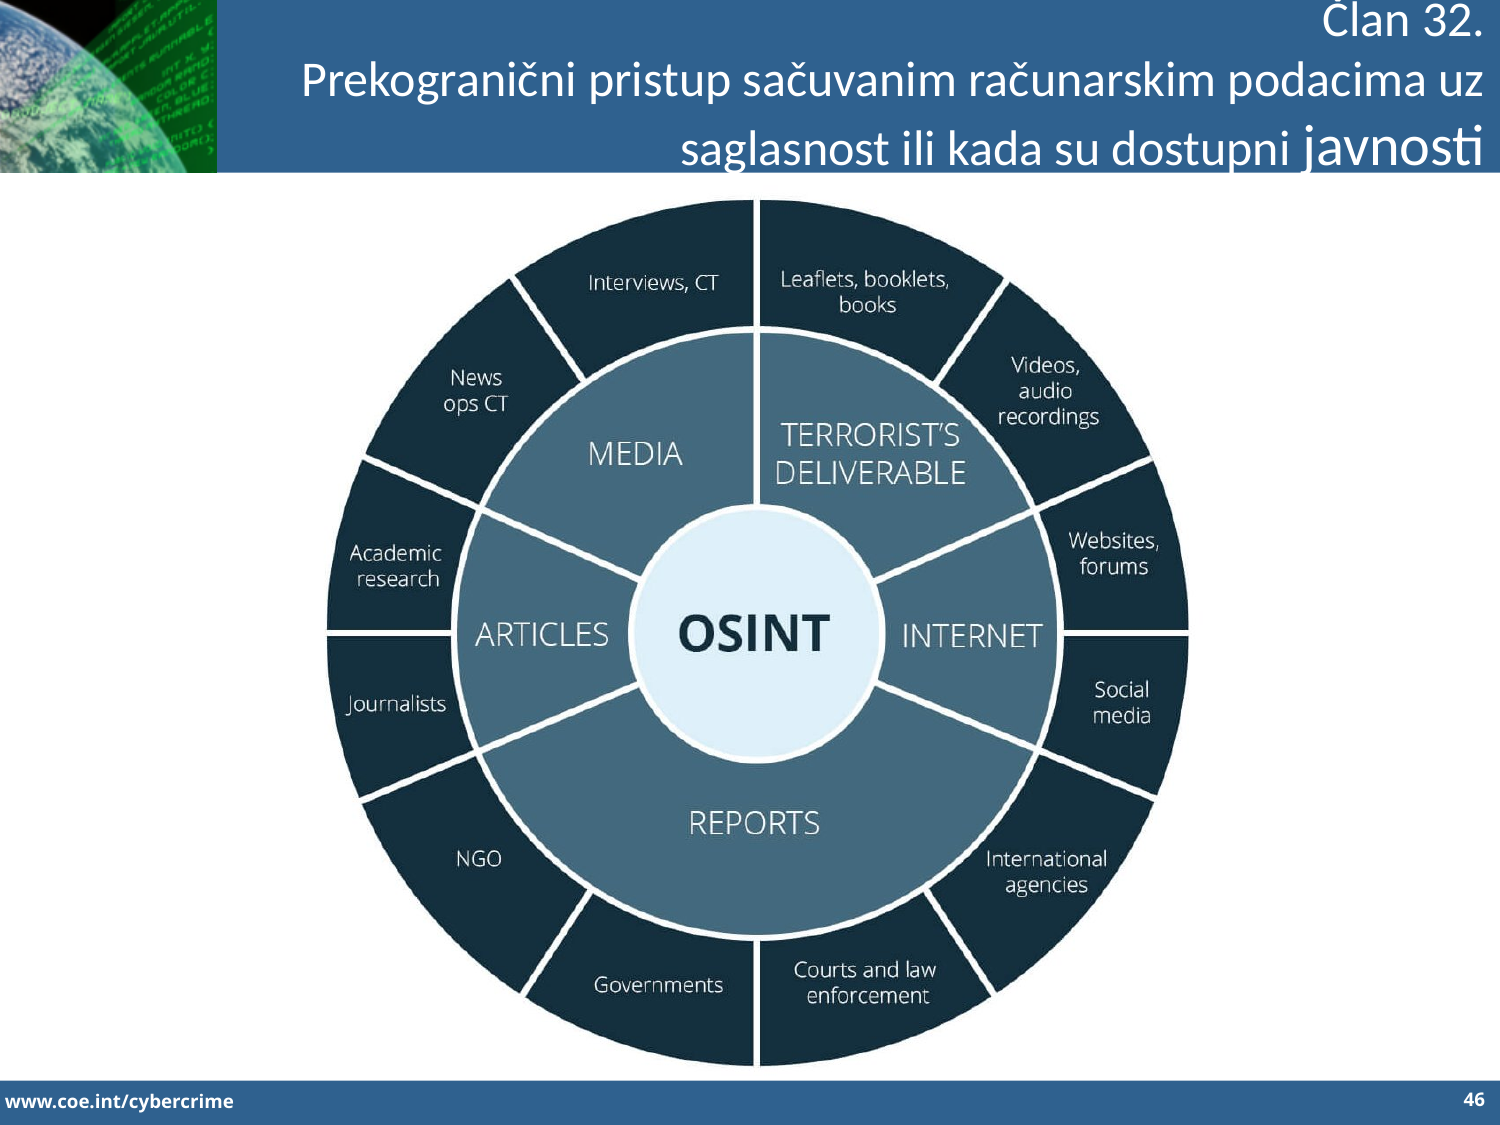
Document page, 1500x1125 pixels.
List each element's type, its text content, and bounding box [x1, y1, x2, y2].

slide_number 46 [1149, 1079, 1500, 1125]
picture [0, 1, 217, 173]
picture [280, 185, 1227, 1076]
text_box Član 32. Prekogranični pristup sačuvanim računarskim podacima uz saglasnost ili kada su dostupni javnosti [271, 5, 1500, 158]
